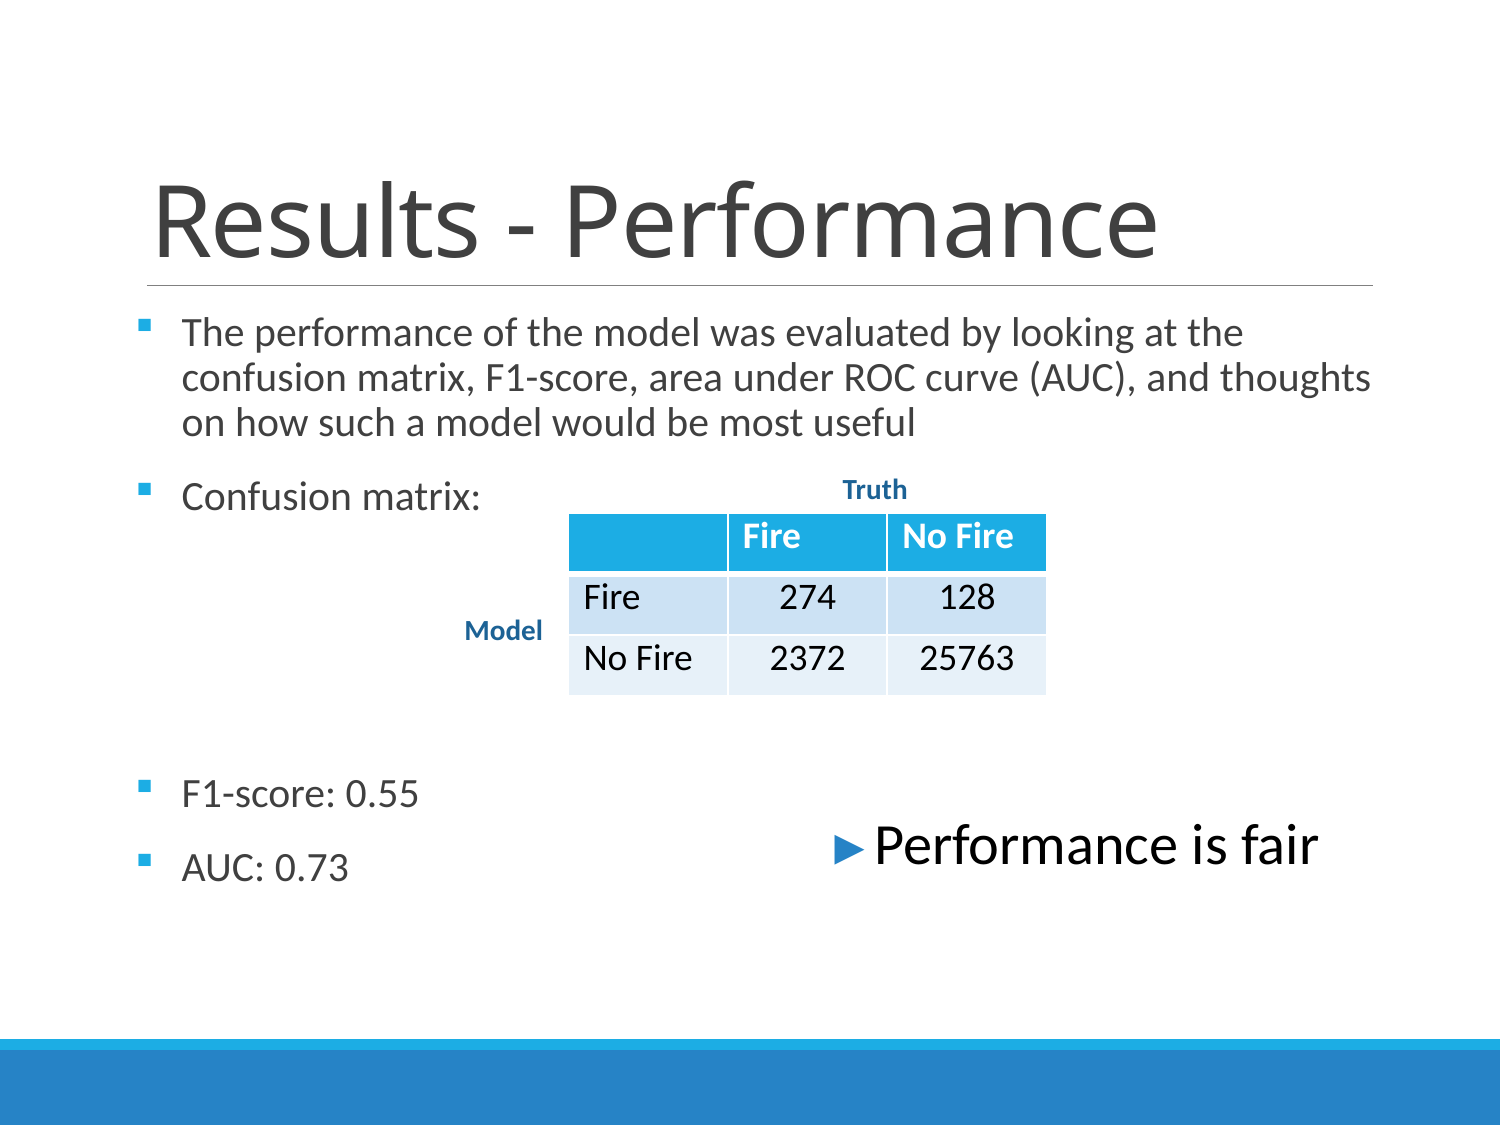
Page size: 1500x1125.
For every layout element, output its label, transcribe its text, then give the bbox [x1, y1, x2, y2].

text_box Model [449, 604, 559, 654]
table_header No Fire [888, 514, 1046, 571]
text_box ►Performance is fair [809, 799, 1335, 884]
text_box Truth [827, 462, 923, 513]
table_header Fire [729, 514, 886, 571]
table_cell 274 [729, 577, 886, 634]
list The performance of the model was evaluated by looking at the confusion matrix, F1-score, area under ROC curve (AUC), and thoughts on how such a model would be most useful Confusion matrix: F1-score: 0.55 AUC: 0.73 [135, 302, 1373, 963]
table_cell 25763 [888, 636, 1046, 695]
table_cell Fire [569, 577, 727, 634]
table_cell No Fire [569, 636, 727, 695]
table_cell 2372 [729, 636, 886, 695]
table_header [569, 514, 727, 571]
table_cell 128 [888, 577, 1046, 634]
title Results - Performance [135, 47, 1373, 285]
